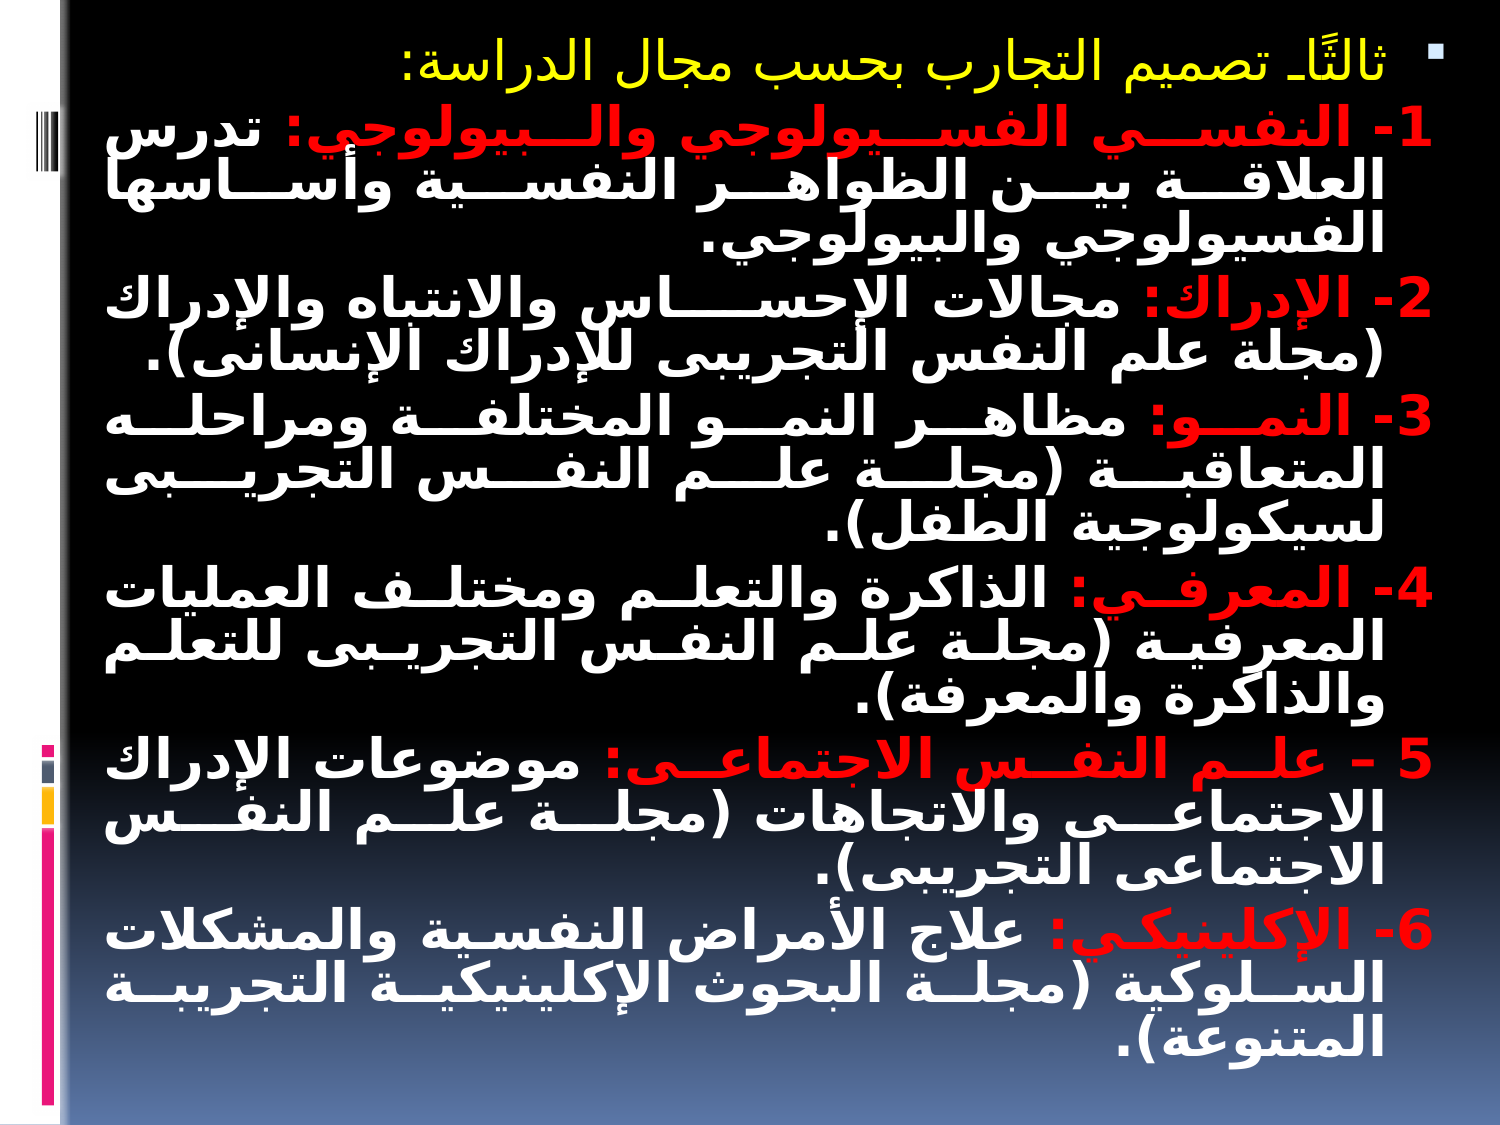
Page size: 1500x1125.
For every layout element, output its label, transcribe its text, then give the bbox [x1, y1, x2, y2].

list ثالثًاـ تصميم التجارب بحسب مجال الدراسة: 1- النفسي الفسيولوجي والبيولوجي: تدرس العلاقة بين الظواهر النفسية وأساسها الفسيولوجي والبيولوجي. 2- الإدراك: مجالات الإحساس والانتباه والإدراك (مجلة علم النفس التجريبى للإدراك الإنسانى). 3- النمو: مظاهر النمو المختلفة ومراحله المتعاقبة (مجلة علم النفس التجريبى لسيكولوجية الطفل). 4- المعرفي: الذاكرة والتعلم ومختلف العمليات المعرفية (مجلة علم النفس التجريبى للتعلم والذاكرة والمعرفة). 5 – علم النفس الاجتماعى: موضوعات الإدراك الاجتماعى والاتجاهات (مجلة علم النفس الاجتماعى التجريبى). 6- الإكلينيكي: علاج الأمراض النفسية والمشكلات السلوكية (مجلة البحوث الإكلينيكية التجريبة المتنوعة). [88, 30, 1459, 1083]
